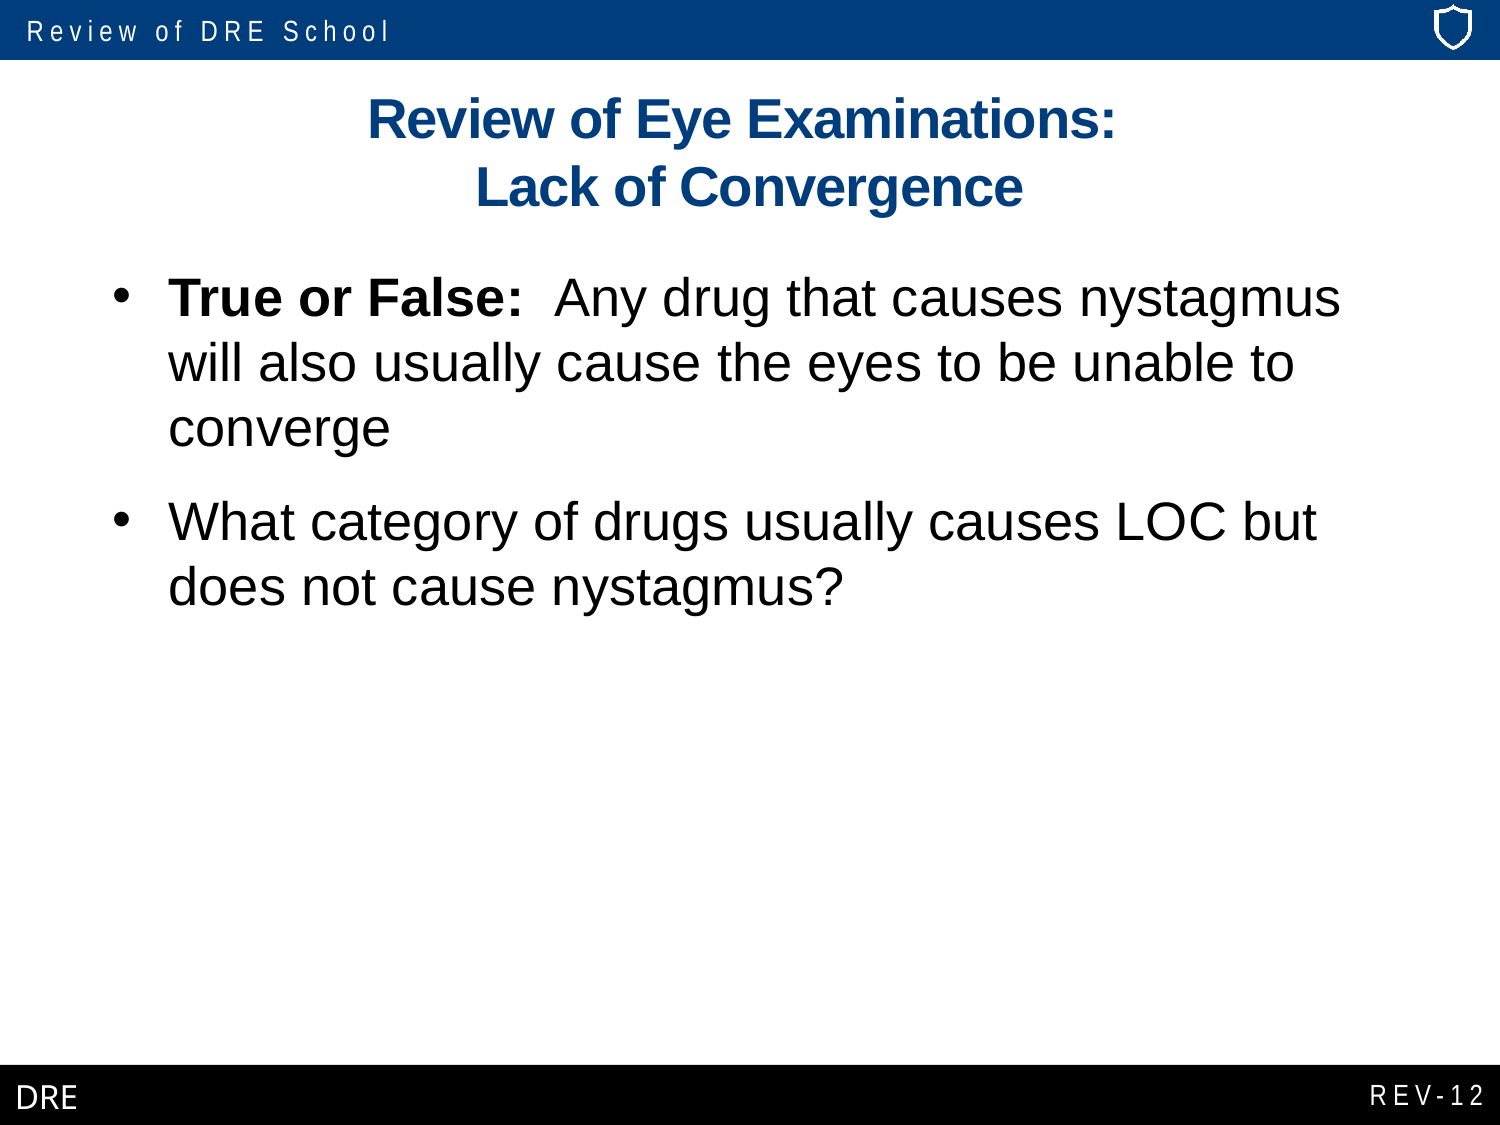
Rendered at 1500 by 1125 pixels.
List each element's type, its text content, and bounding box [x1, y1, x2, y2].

slide_number REV-12 [1218, 1063, 1499, 1124]
title Review of Eye Examinations: Lack of Convergence [75, 75, 1425, 225]
picture [1434, 4, 1472, 50]
list True or False: Any drug that causes nystagmus will also usually cause the eyes to be unable to converge What category of drugs usually causes LOC but does not cause nystagmus? [75, 254, 1425, 1005]
